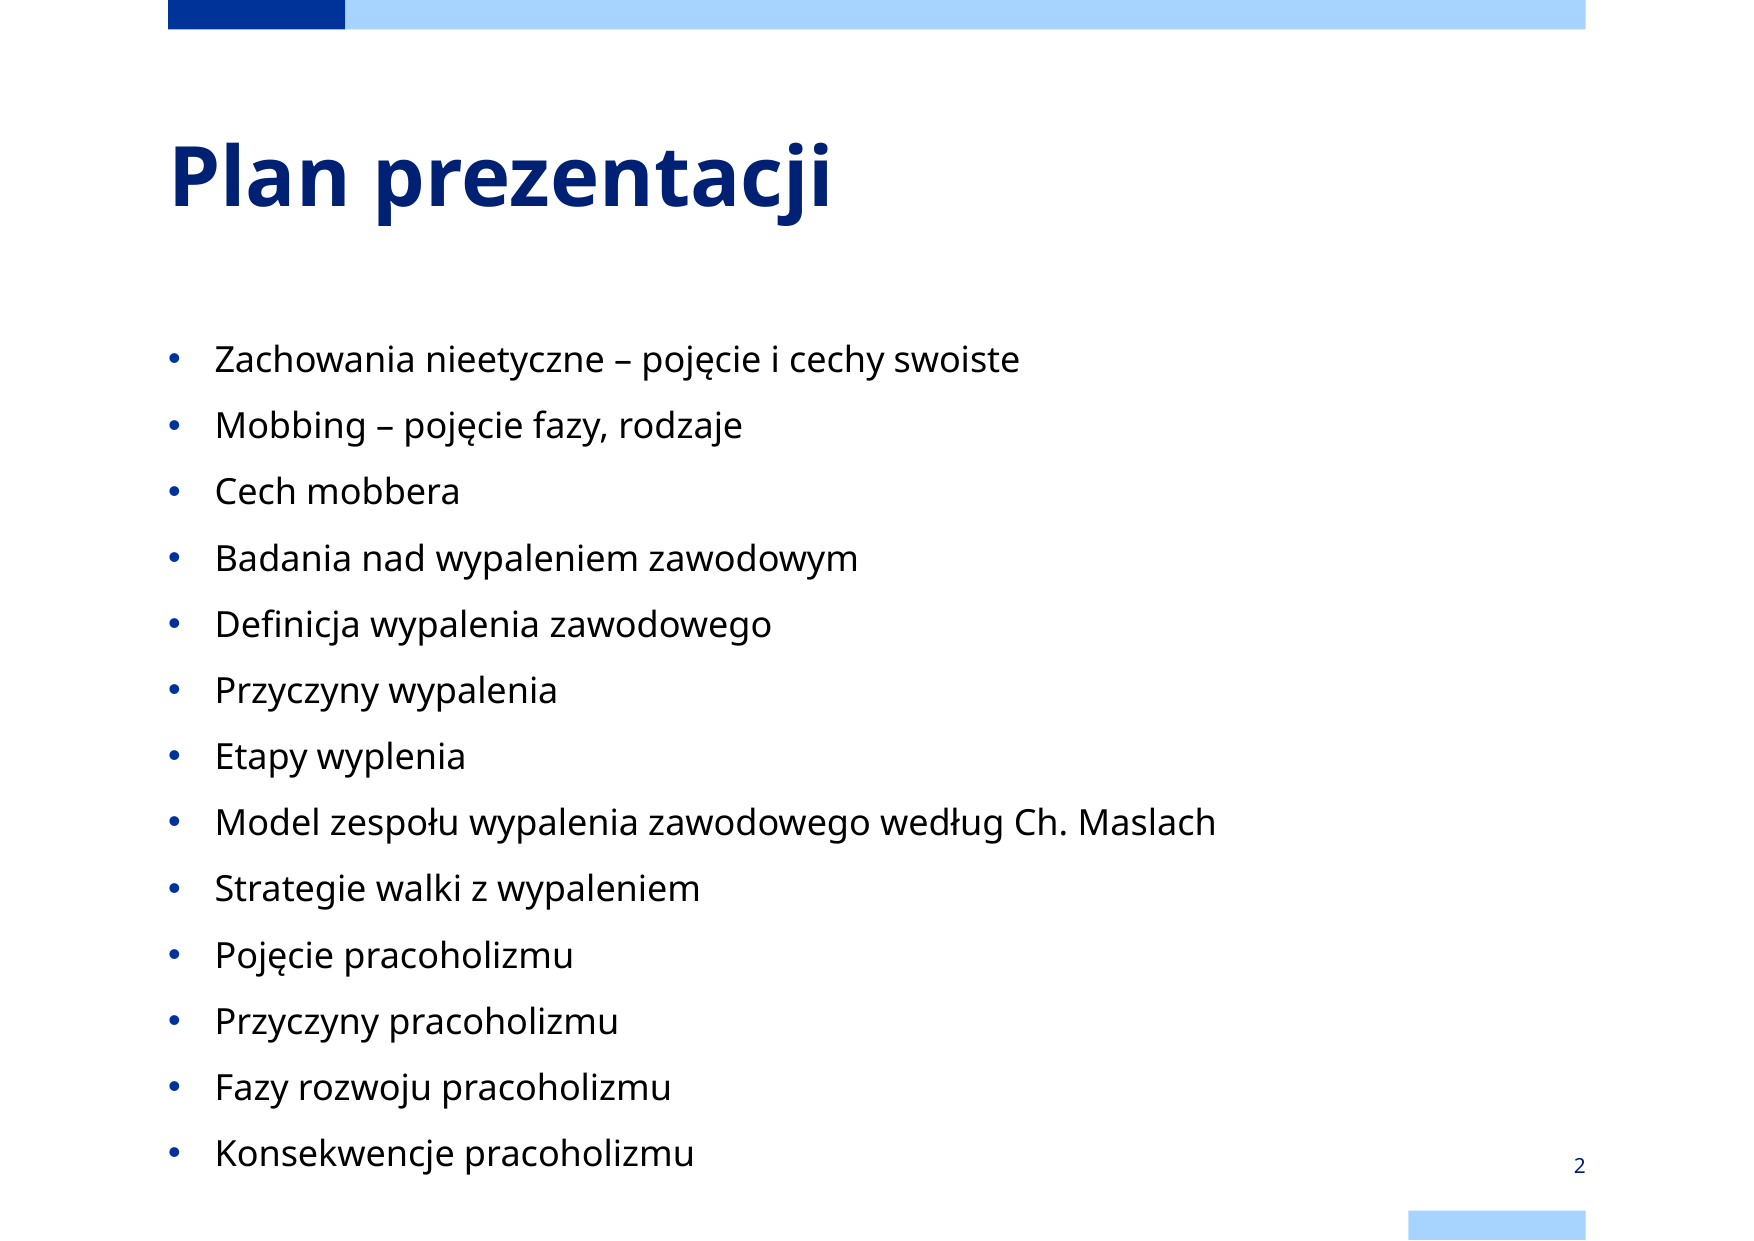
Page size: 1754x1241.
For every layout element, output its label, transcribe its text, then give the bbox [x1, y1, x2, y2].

list Zachowania nieetyczne – pojęcie i cechy swoiste Mobbing – pojęcie fazy, rodzaje Cech mobbera Badania nad wypaleniem zawodowym Definicja wypalenia zawodowego Przyczyny wypalenia Etapy wyplenia Model zespołu wypalenia zawodowego według Ch. Maslach Strategie walki z wypaleniem Pojęcie pracoholizmu Przyczyny pracoholizmu Fazy rozwoju pracoholizmu Konsekwencje pracoholizmu [168, 328, 1586, 1181]
title Plan prezentacji [168, 147, 1586, 325]
slide_number 2 [1408, 1151, 1586, 1182]
